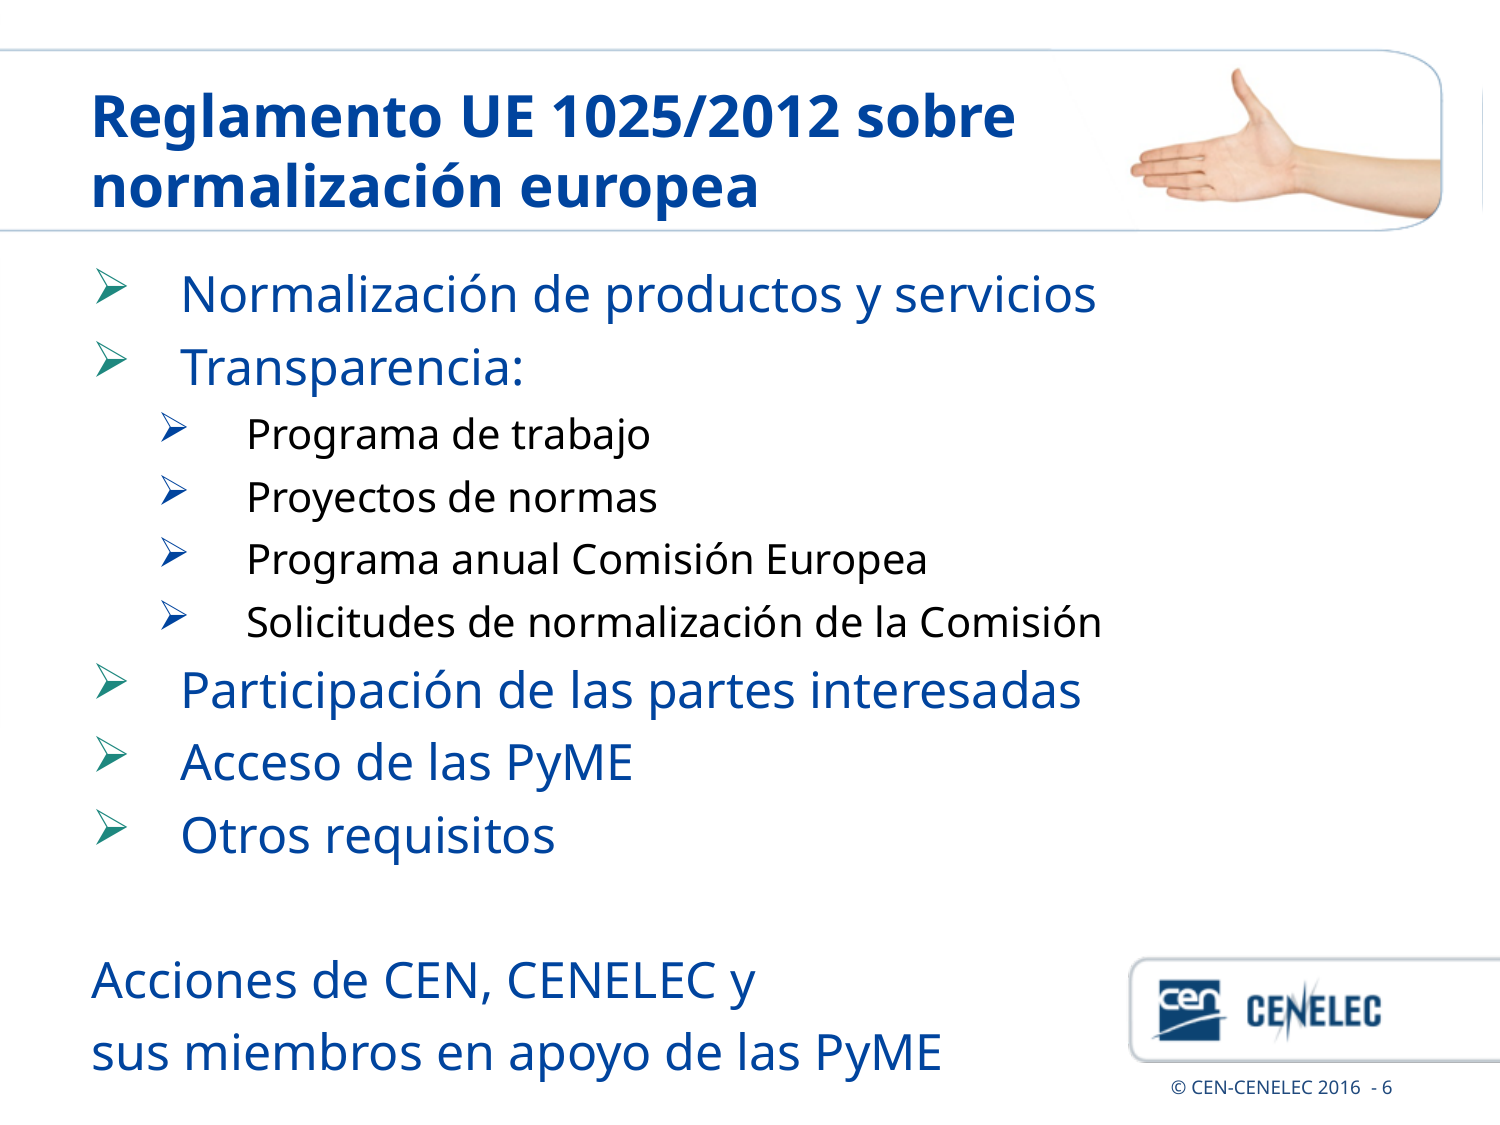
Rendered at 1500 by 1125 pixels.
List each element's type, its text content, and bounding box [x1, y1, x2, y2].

title Reglamento UE 1025/2012 sobre normalización europea [75, 54, 1117, 244]
list Normalización de productos y servicios Transparencia: Programa de trabajo Proyectos de normas Programa anual Comisión Europea Solicitudes de normalización de la Comisión Participación de las partes interesadas Acceso de las PyME Otros requisitos Acciones de CEN, CENELEC y sus miembros en apoyo de las PyME [76, 255, 1436, 953]
picture [0, 14, 1500, 728]
picture [1113, 940, 1500, 1074]
